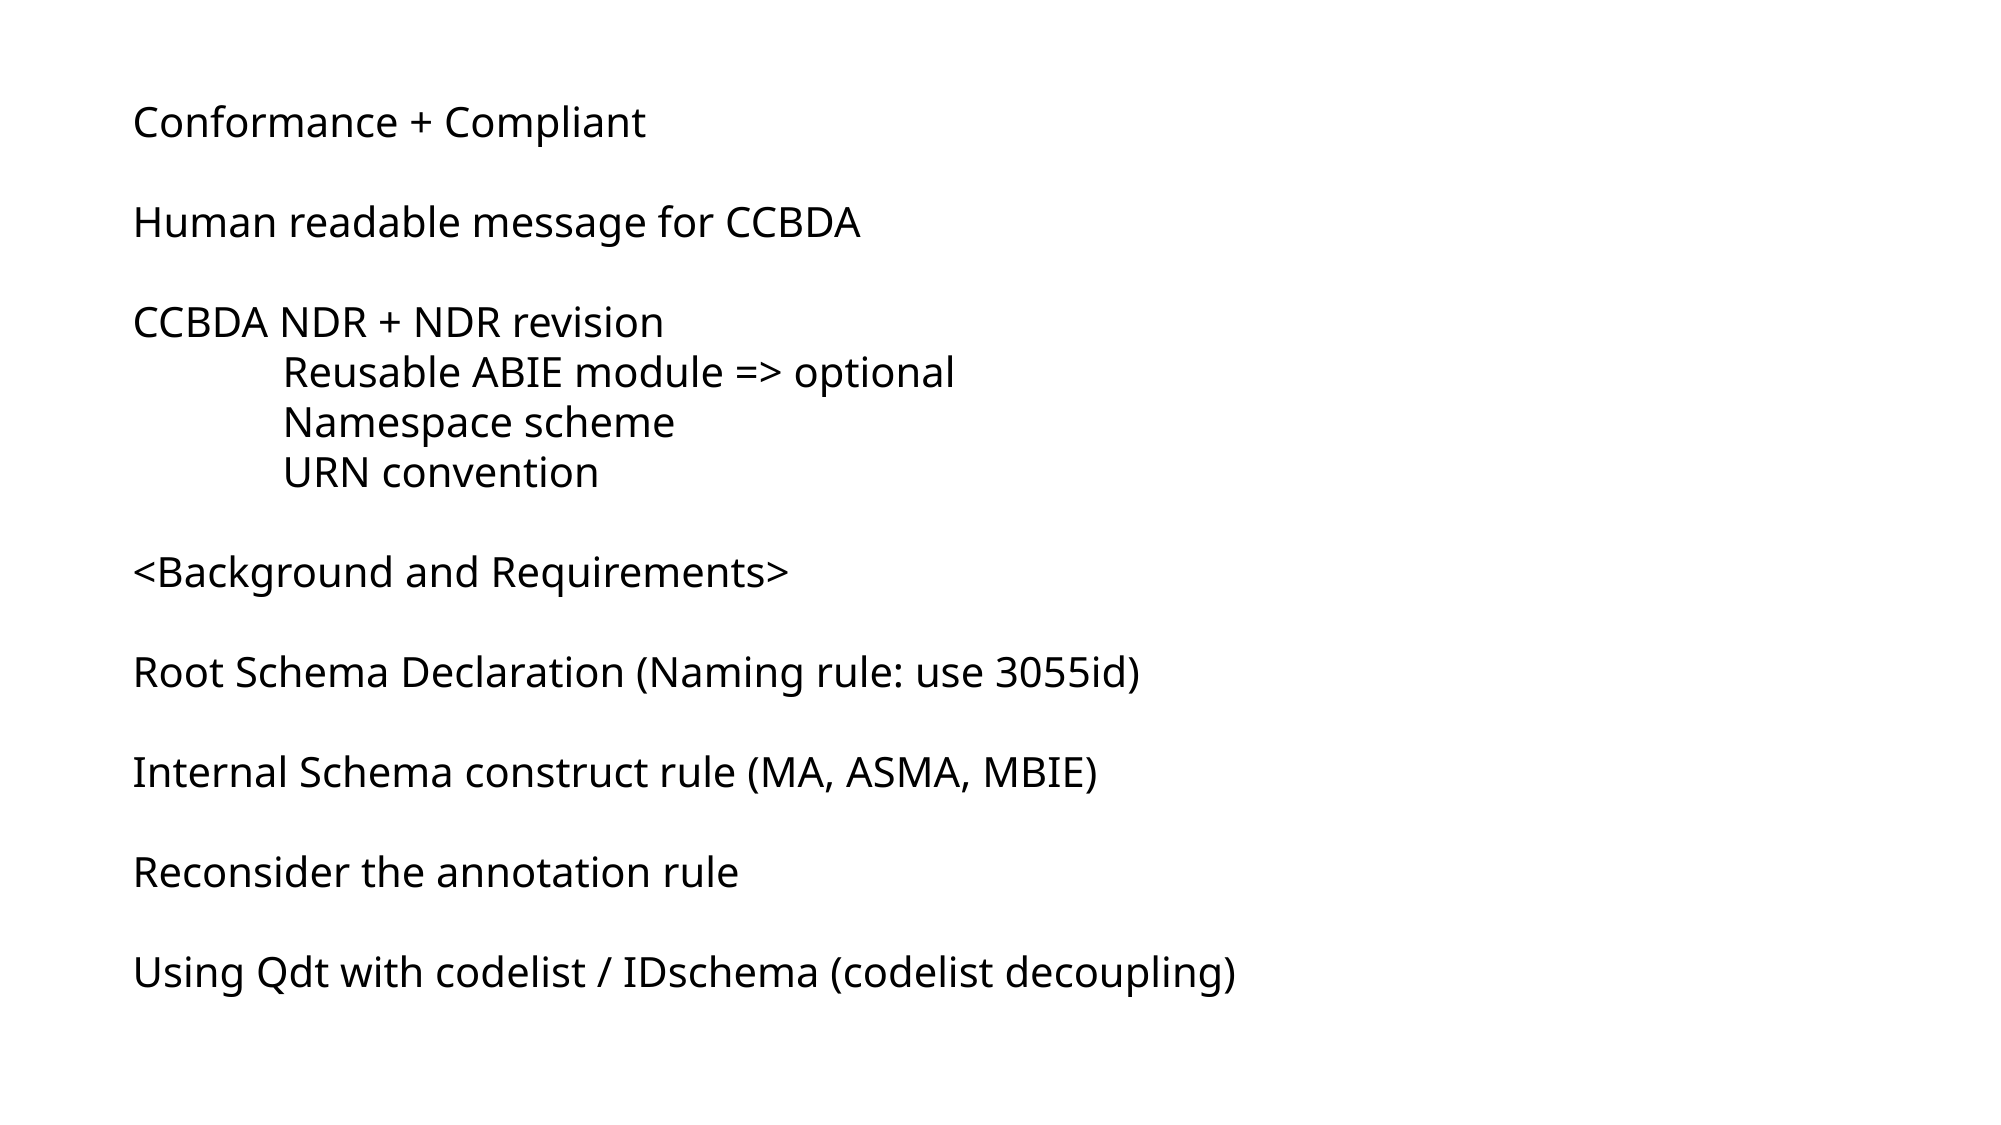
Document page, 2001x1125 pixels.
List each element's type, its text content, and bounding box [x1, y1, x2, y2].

text_box Conformance + Compliant Human readable message for CCBDA CCBDA NDR + NDR revision Reusable ABIE module => optional Namespace scheme URN convention <Background and Requirements> Root Schema Declaration (Naming rule: use 3055id) Internal Schema construct rule (MA, ASMA, MBIE) Reconsider the annotation rule Using Qdt with codelist / IDschema (codelist decoupling) [117, 88, 1921, 1054]
